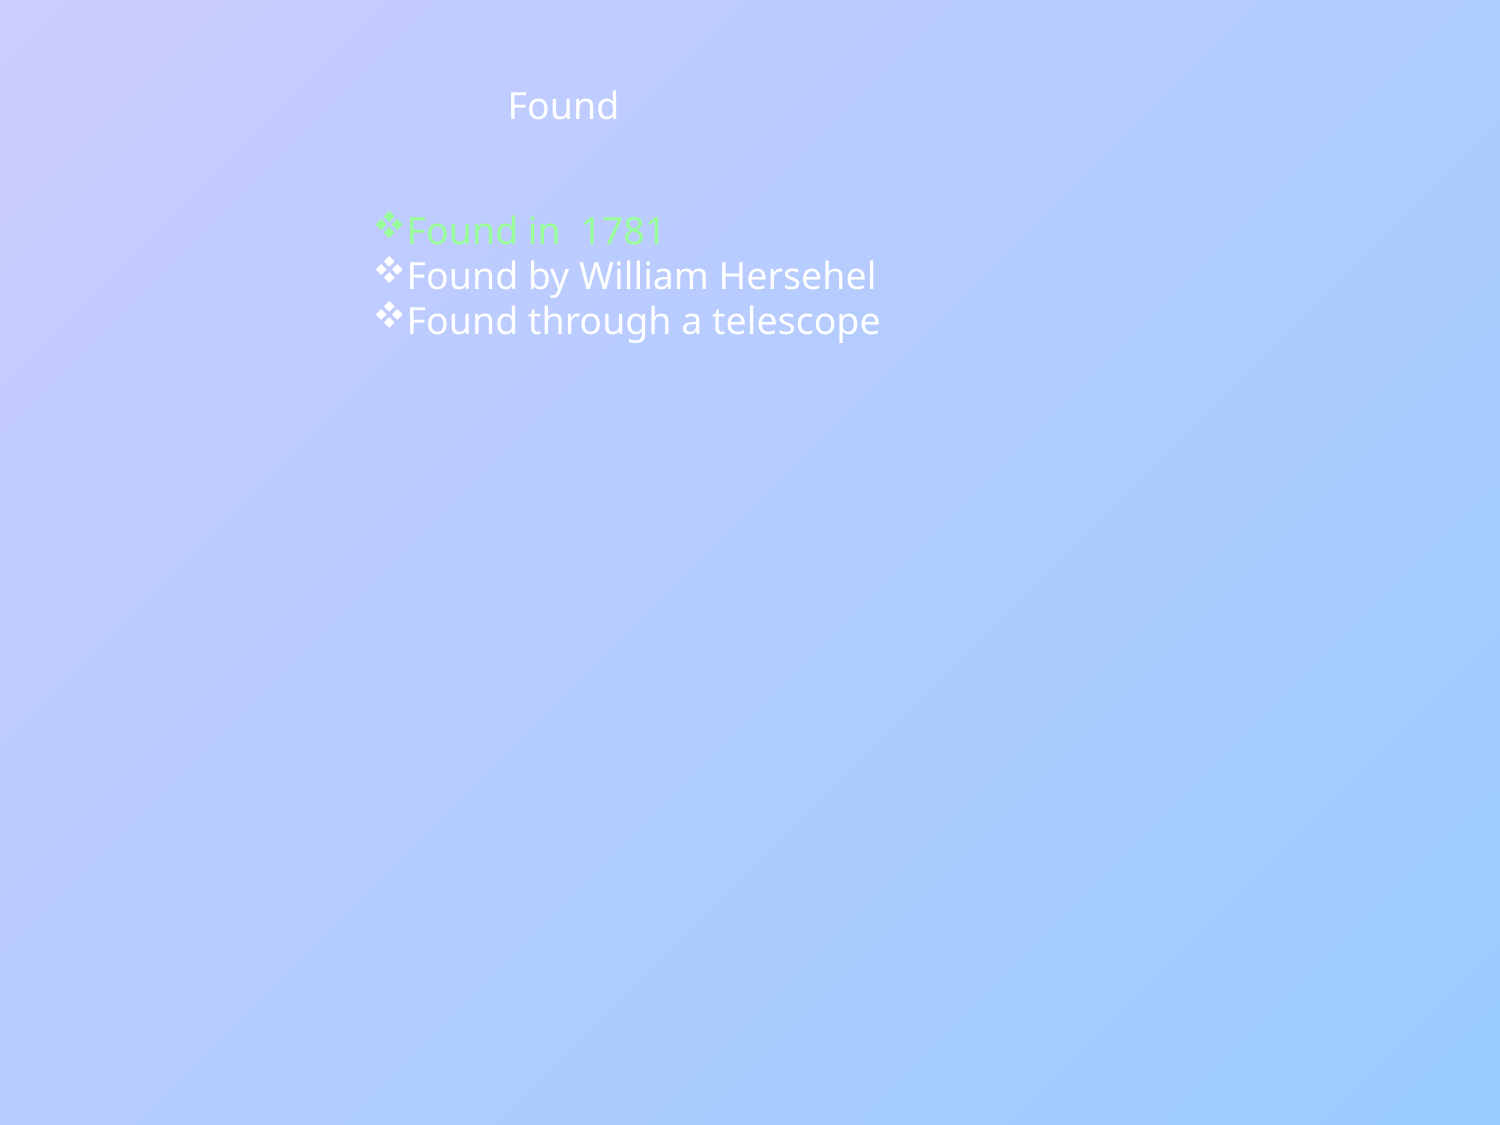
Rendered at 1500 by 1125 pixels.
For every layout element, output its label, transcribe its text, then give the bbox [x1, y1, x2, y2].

text_box Found [492, 74, 635, 135]
text_box Found in 1781 Found by William Hersehel Found through a telescope [357, 199, 896, 395]
